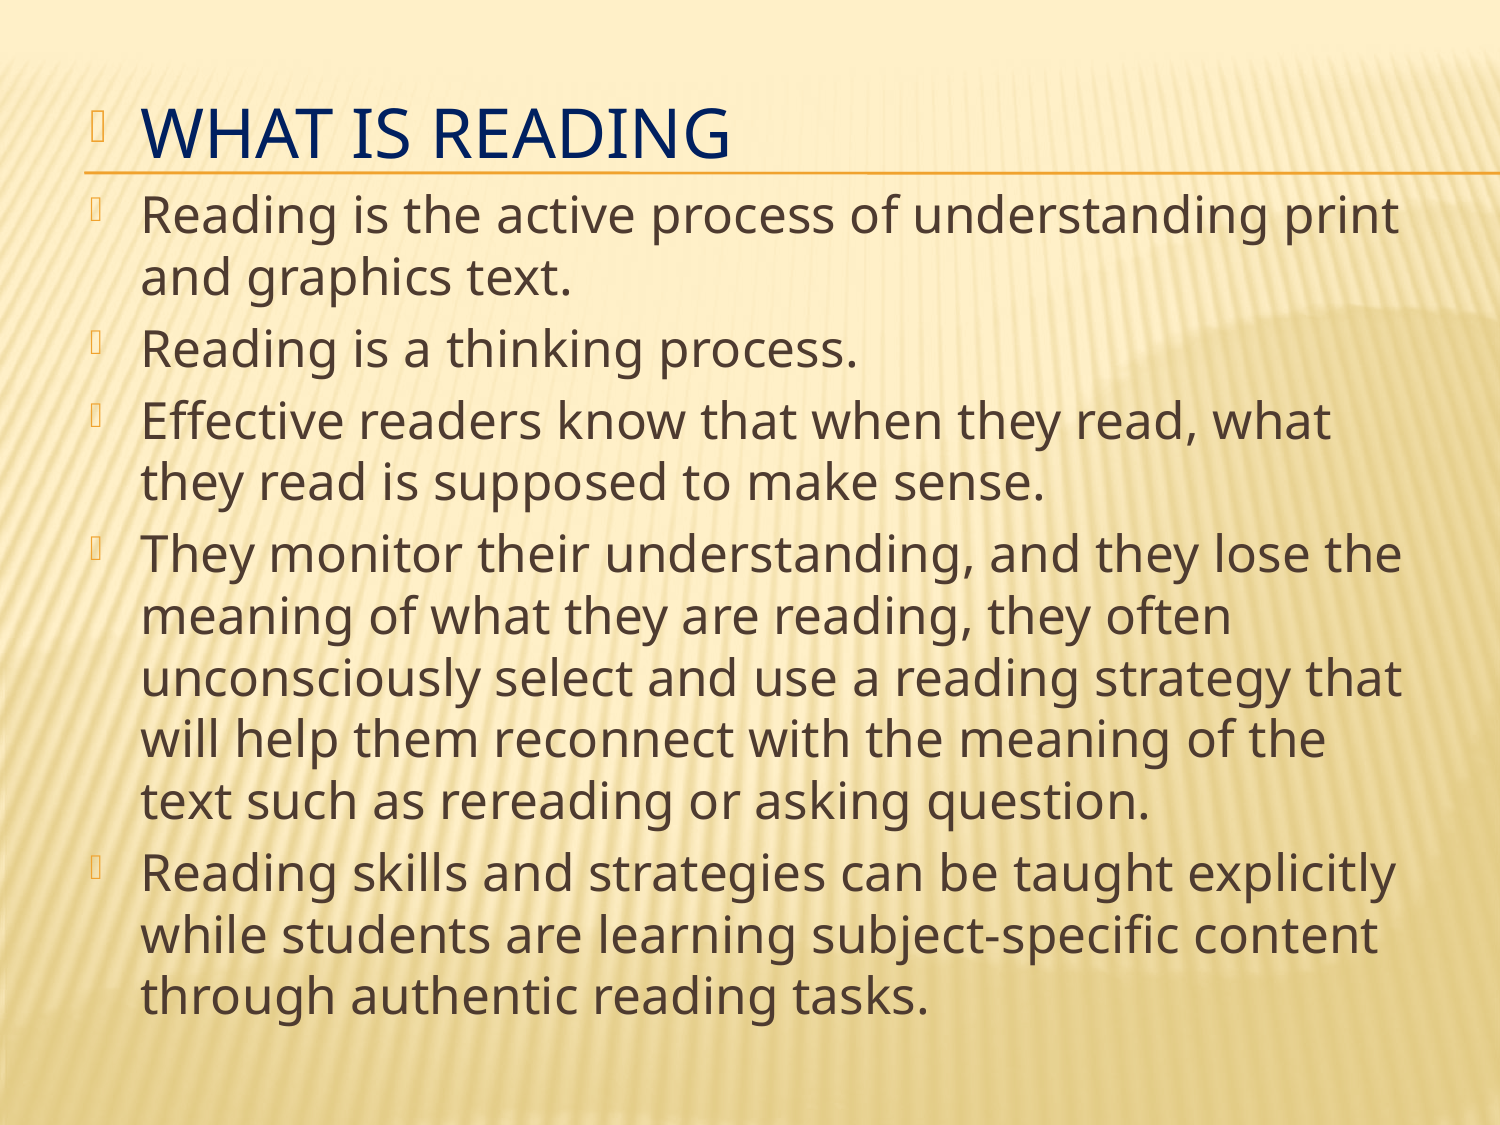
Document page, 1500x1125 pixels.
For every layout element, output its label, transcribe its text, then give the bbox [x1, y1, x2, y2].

list WHAT IS READING Reading is the active process of understanding print and graphics text. Reading is a thinking process. Effective readers know that when they read, what they read is supposed to make sense. They monitor their understanding, and they lose the meaning of what they are reading, they often unconsciously select and use a reading strategy that will help them reconnect with the meaning of the text such as rereading or asking question. Reading skills and strategies can be taught explicitly while students are learning subject-specific content through authentic reading tasks. [75, 82, 1425, 1035]
